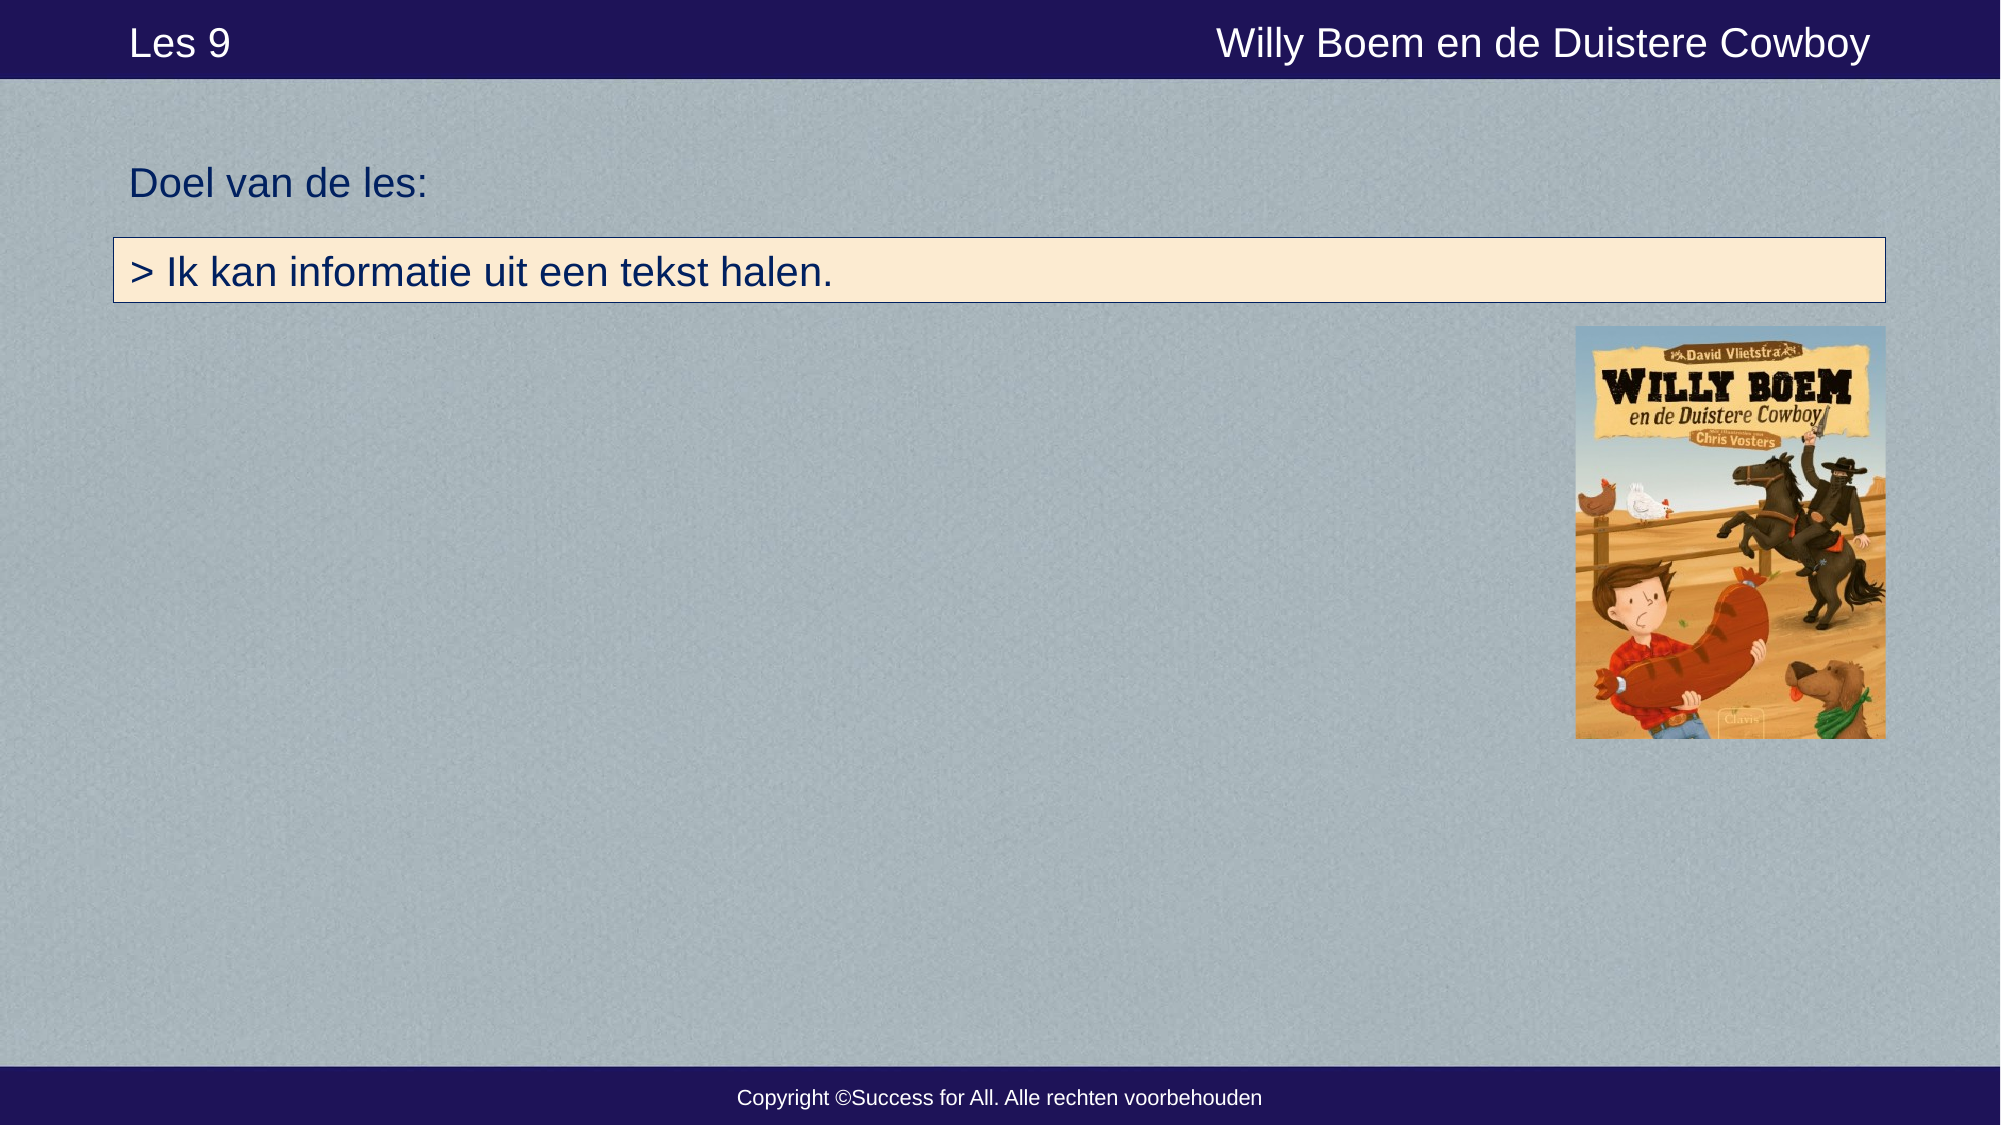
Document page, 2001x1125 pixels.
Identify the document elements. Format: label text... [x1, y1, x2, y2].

text_box Les 9 [114, 8, 354, 73]
picture [0, 0, 2001, 1125]
text_box > Ik kan informatie uit een tekst halen. [113, 237, 1886, 303]
text_box Doel van de les: [113, 148, 1635, 214]
text_box Copyright ©Success for All. Alle rechten voorbehouden [0, 1076, 2000, 1125]
text_box Willy Boem en de Duistere Cowboy [999, 8, 1886, 73]
